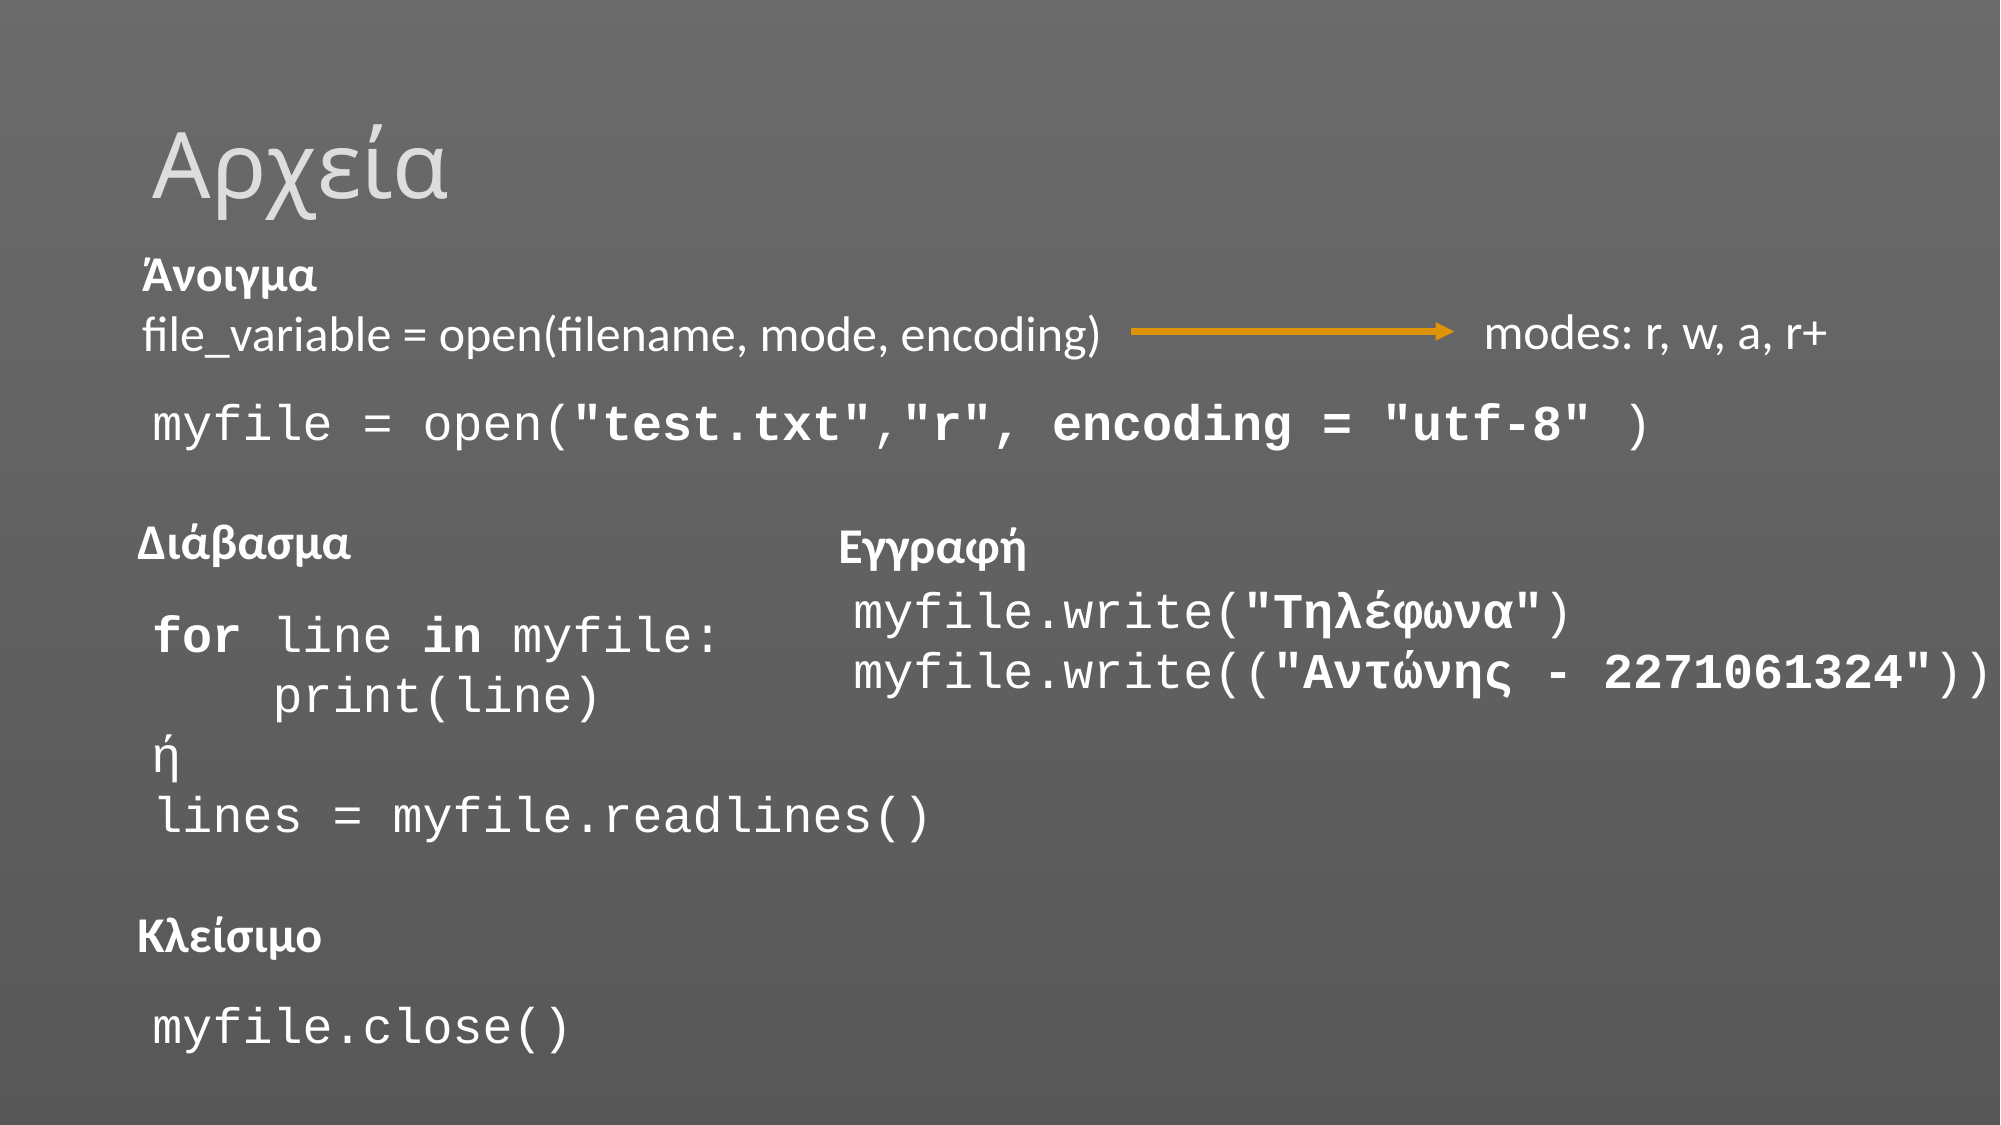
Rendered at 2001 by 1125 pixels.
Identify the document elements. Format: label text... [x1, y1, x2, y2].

text_box myfile.write("Τηλέφωνα") myfile.write(("Αντώνης - 2271061324")) [838, 571, 2000, 707]
text_box Διάβασμα [137, 509, 431, 585]
text_box Άνοιγμα file_variable = open(filename, mode, encoding) [142, 241, 1103, 382]
text_box for line in myfile: print(line) ή lines = myfile.readlines() [137, 594, 964, 850]
text_box myfile = open("test.txt","r", encoding = "utf-8" ) [137, 382, 1863, 458]
text_box myfile.close() [137, 986, 679, 1061]
text_box Κλείσιμο [137, 902, 431, 977]
text_box modes: r, w, a, r+ [1468, 292, 2000, 367]
text_box Εγγραφή [838, 513, 1132, 571]
title Αρχεία [137, 59, 1863, 278]
